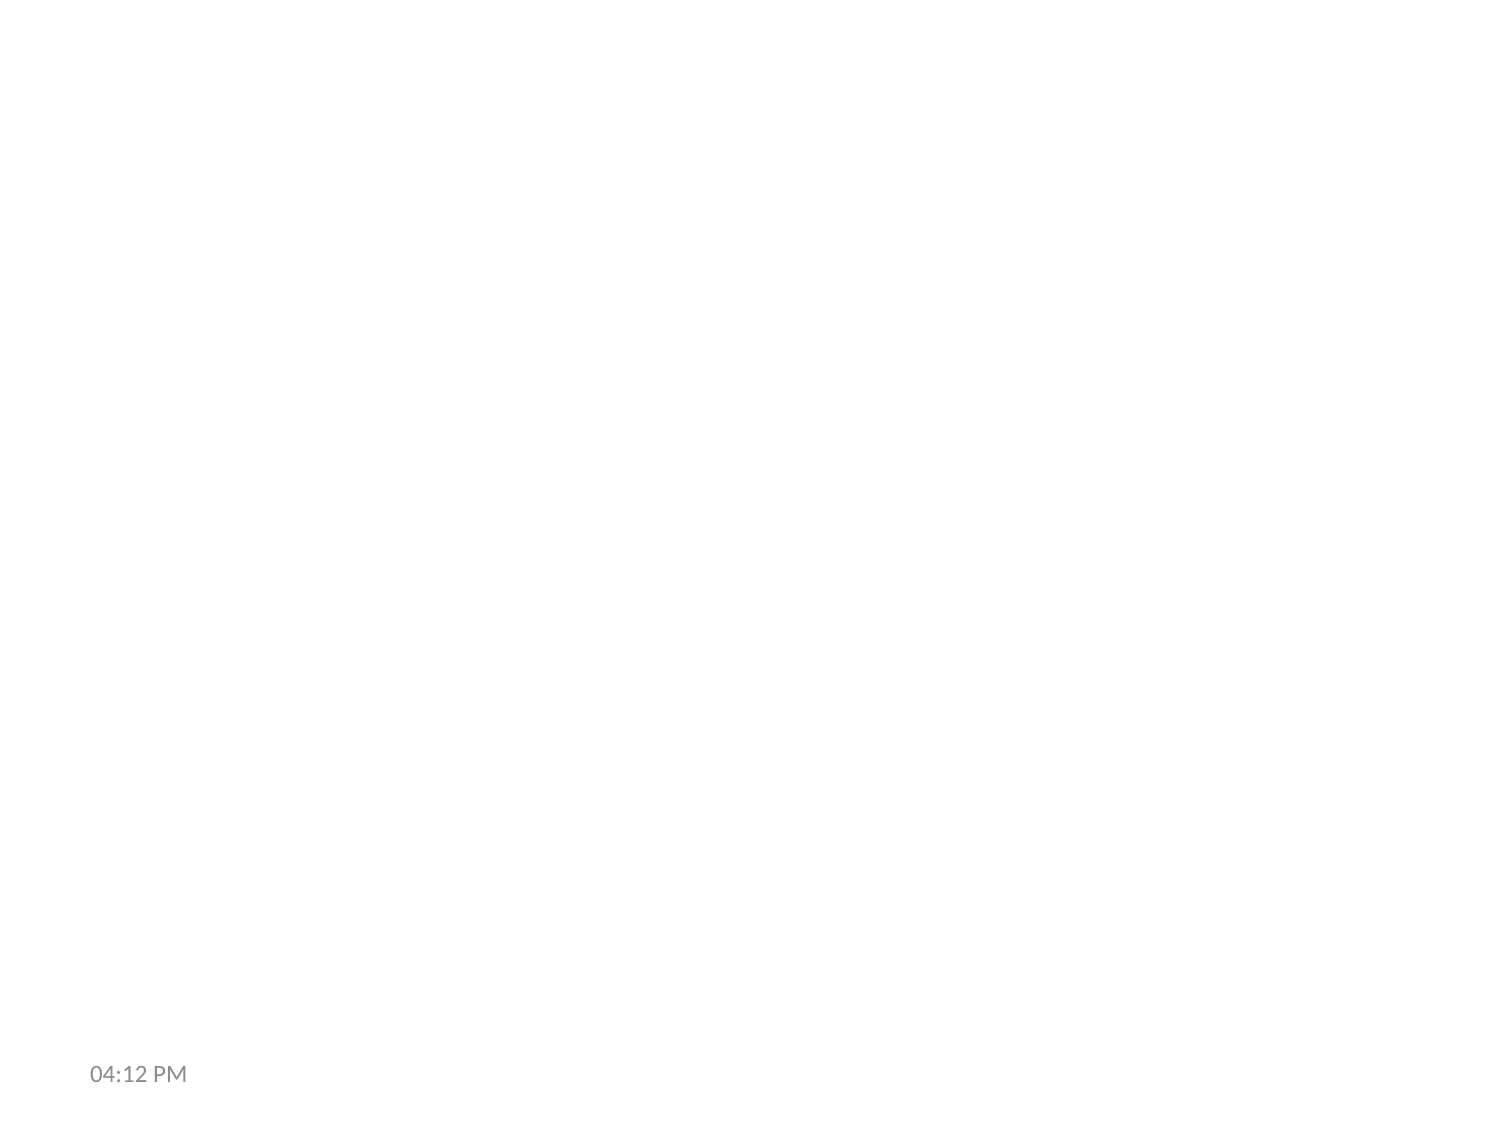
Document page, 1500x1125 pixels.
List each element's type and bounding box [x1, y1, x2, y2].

slide_number [75, 1042, 425, 1103]
